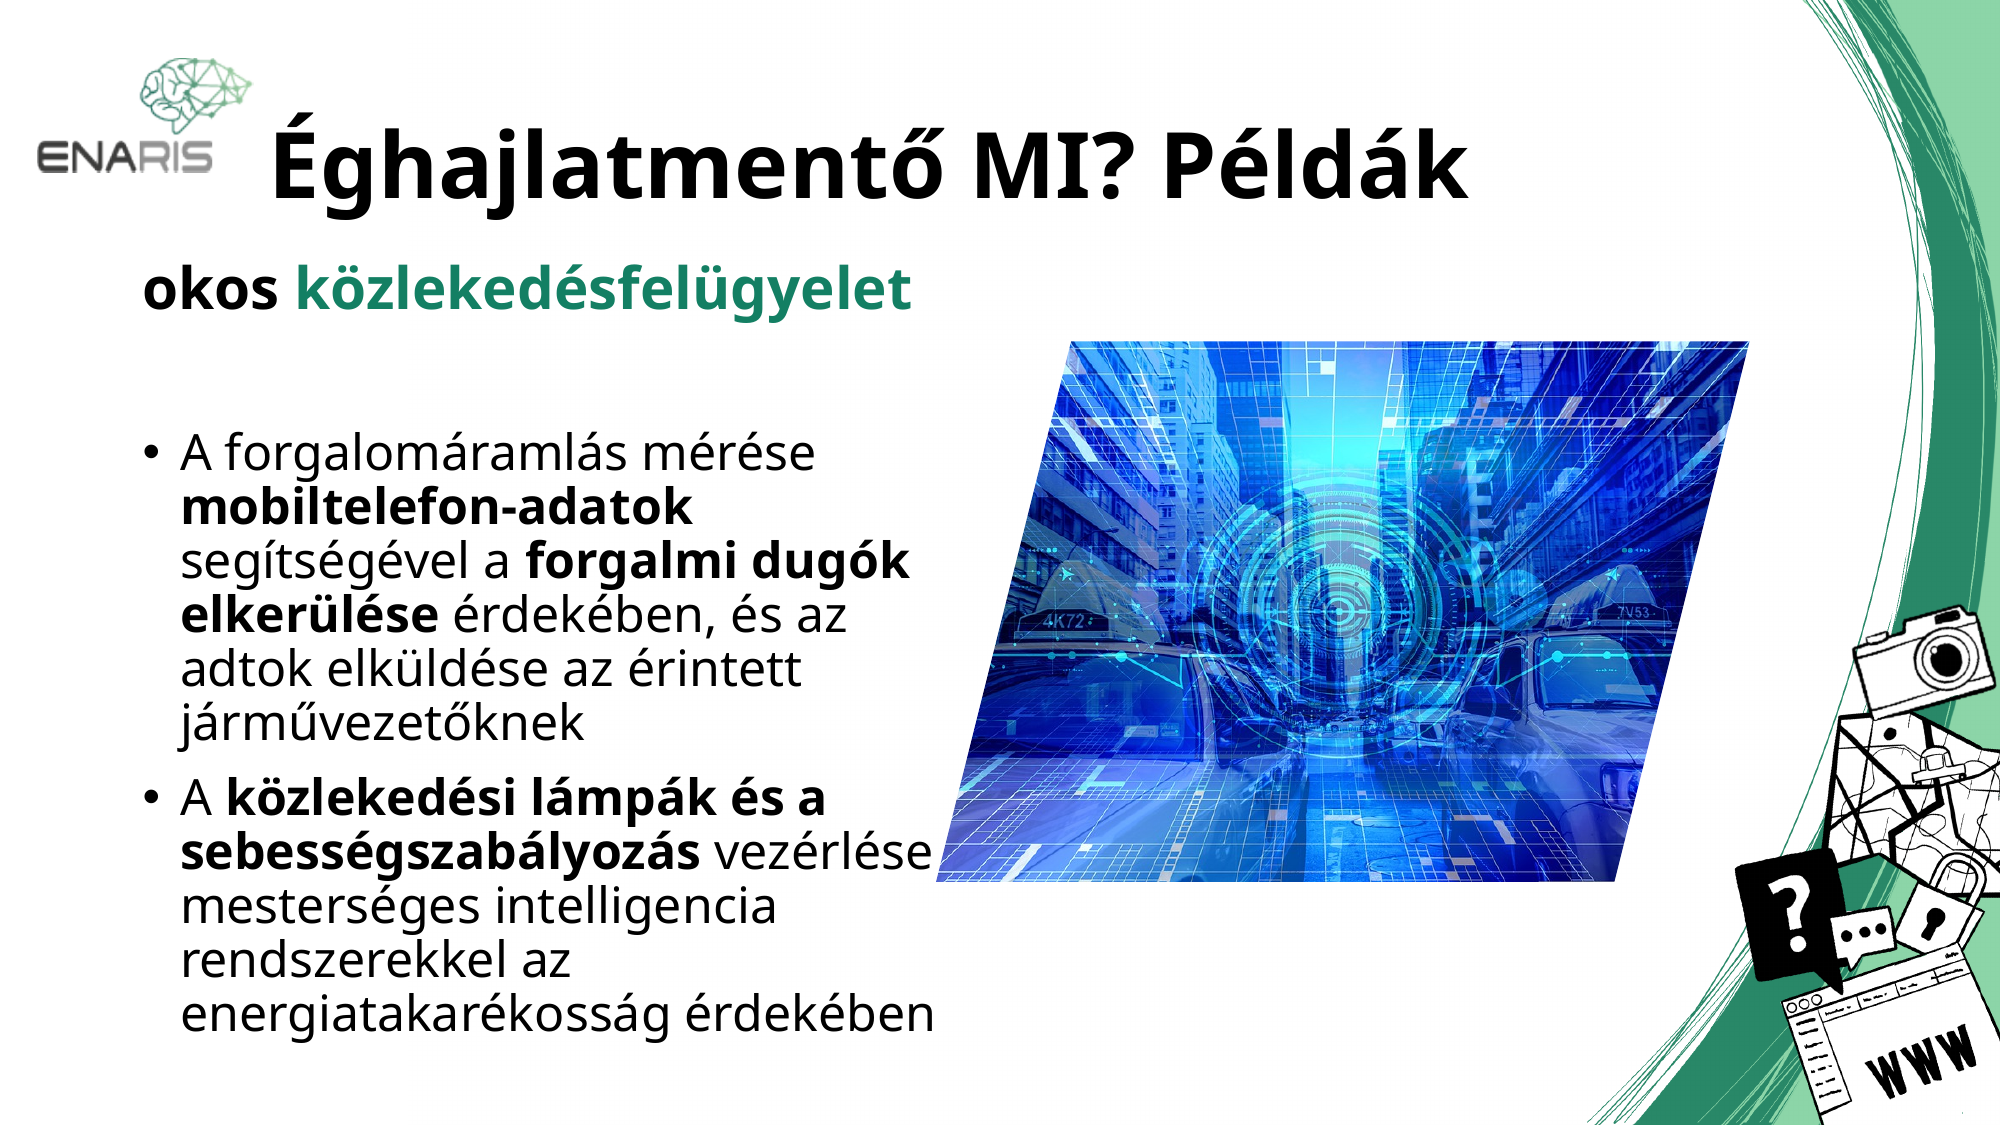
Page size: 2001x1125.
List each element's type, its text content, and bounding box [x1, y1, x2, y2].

picture [408, 0, 2000, 1125]
title Éghajlatmentő MI? Példák [253, 59, 1863, 278]
picture [37, 58, 254, 173]
list okos közlekedésfelügyelet A forgalomáramlás mérése mobiltelefon-adatok segítségével a forgalmi dugók elkerülése érdekében, és az adtok elküldése az érintett járművezetőknek A közlekedési lámpák és a sebességszabályozás vezérlése mesterséges intelligencia rendszerekkel az energiatakarékosság érdekében [127, 252, 967, 1096]
